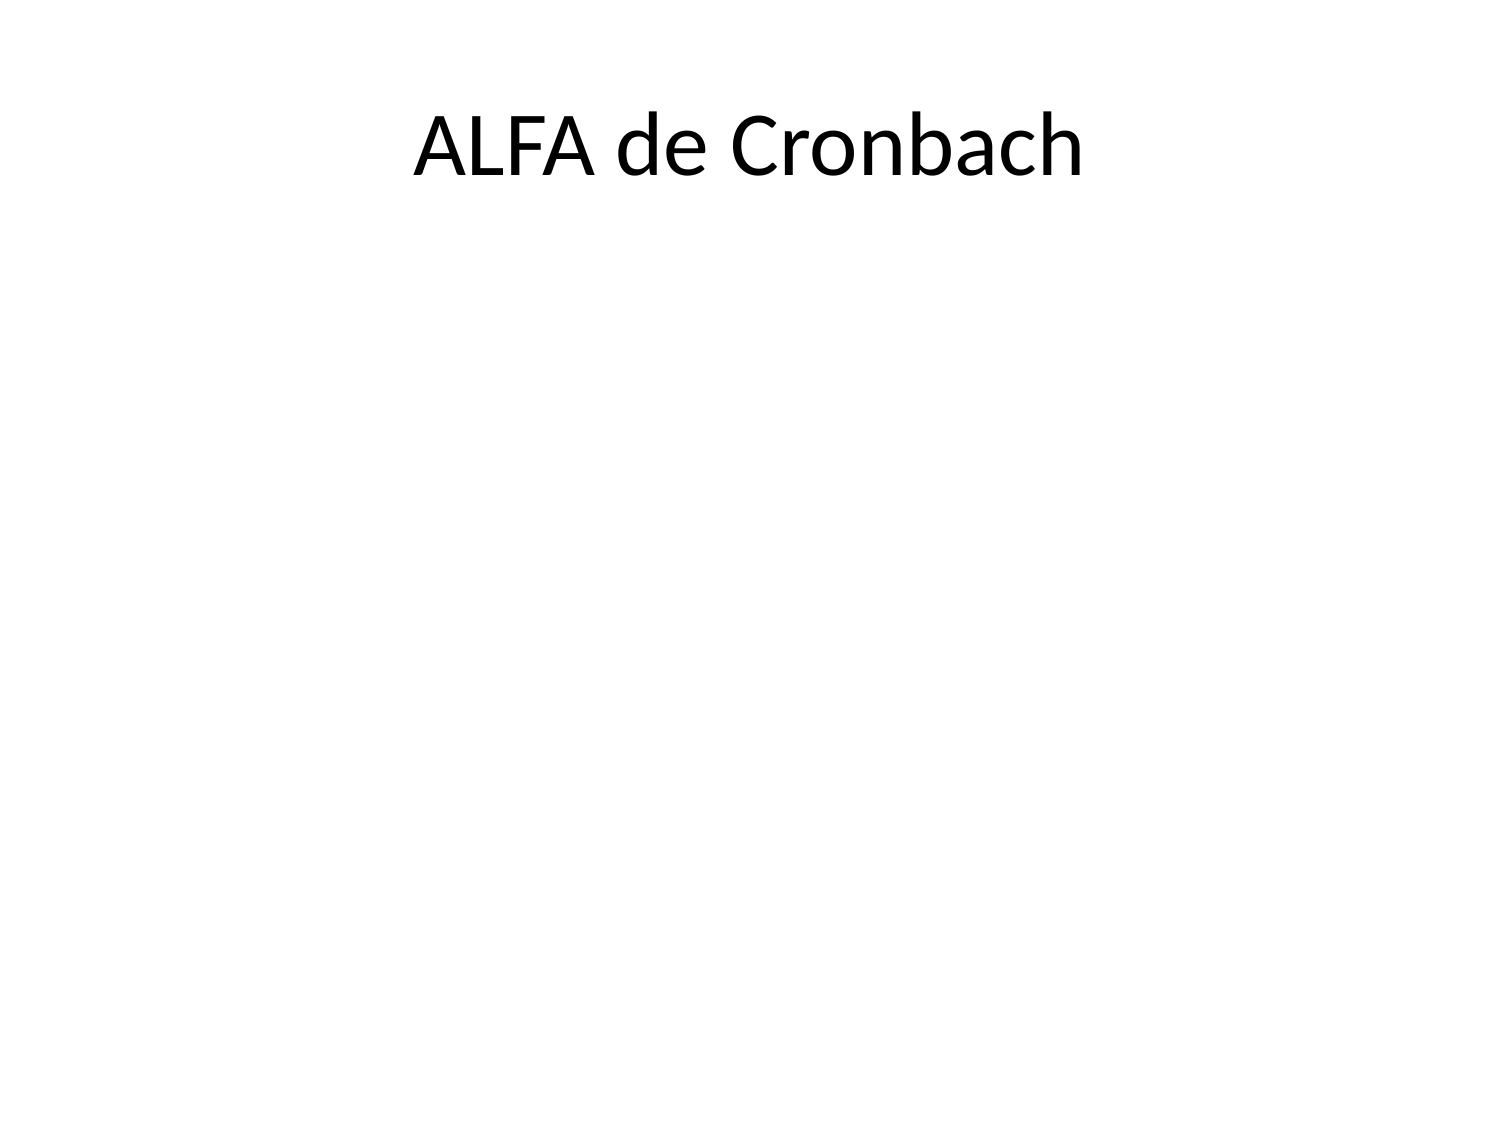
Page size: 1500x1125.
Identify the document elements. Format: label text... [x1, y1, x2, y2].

title ALFA de Cronbach [75, 45, 1425, 233]
